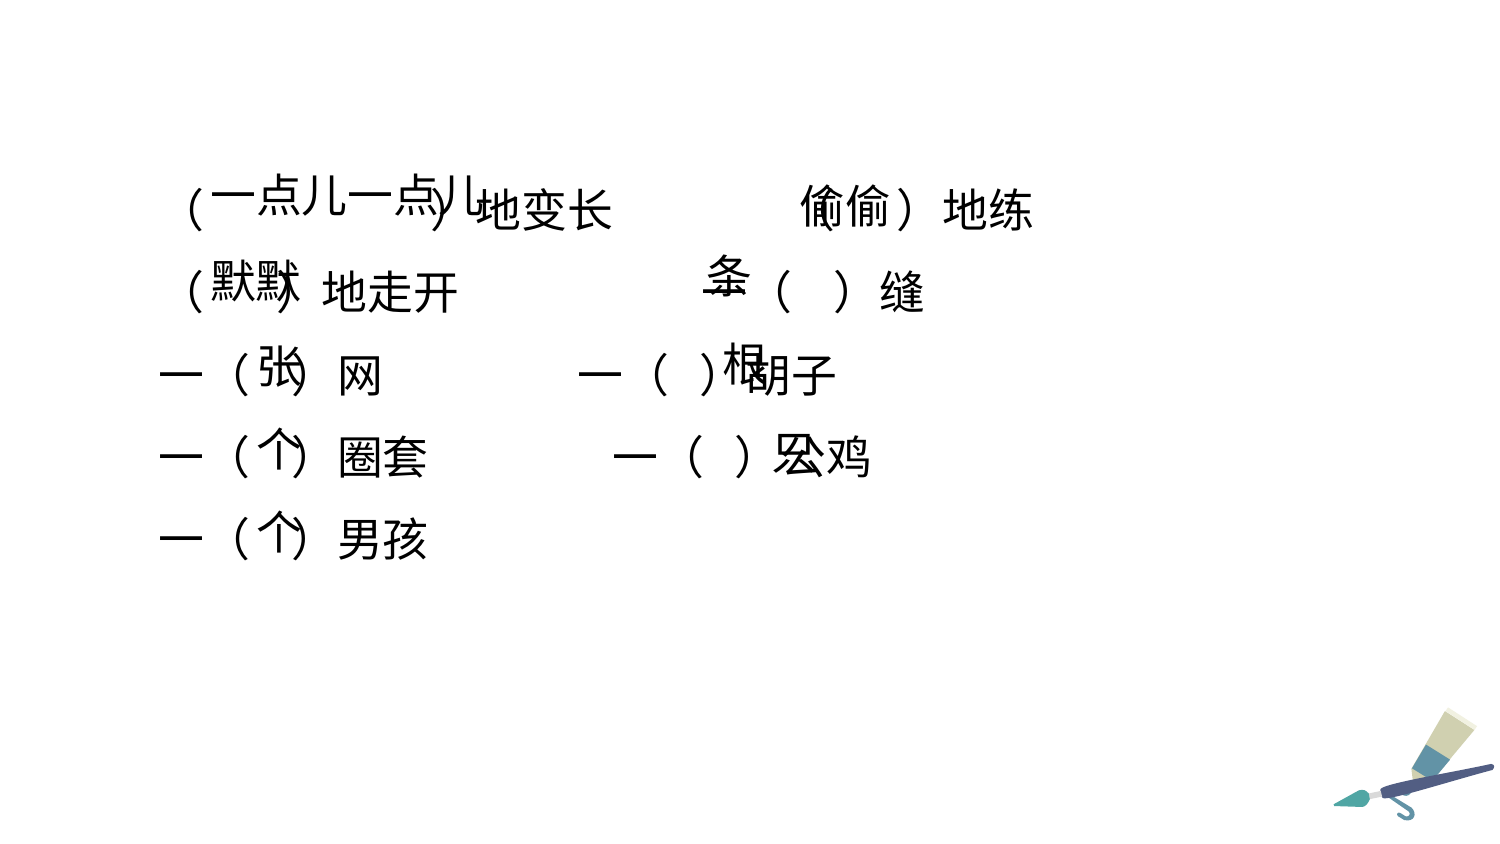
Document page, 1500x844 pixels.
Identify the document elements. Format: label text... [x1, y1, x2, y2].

text_box 个 [241, 413, 317, 484]
text_box 只 [756, 416, 833, 486]
text_box 根 [708, 328, 784, 399]
text_box （ ）地变长 （ ）地练 （ ）地走开 一（ ）缝 一（ ）网 一（ ）胡子 一（ ）圈套 一（ ）公鸡 一（ ）男孩 [144, 146, 1425, 574]
text_box 默默 [195, 244, 317, 315]
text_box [1358, 708, 1481, 844]
text_box 一点儿一点儿 [195, 159, 500, 229]
text_box 个 [241, 496, 317, 567]
text_box 条 [691, 240, 768, 311]
text_box 张 [241, 330, 317, 401]
text_box 偷偷 [784, 170, 906, 240]
